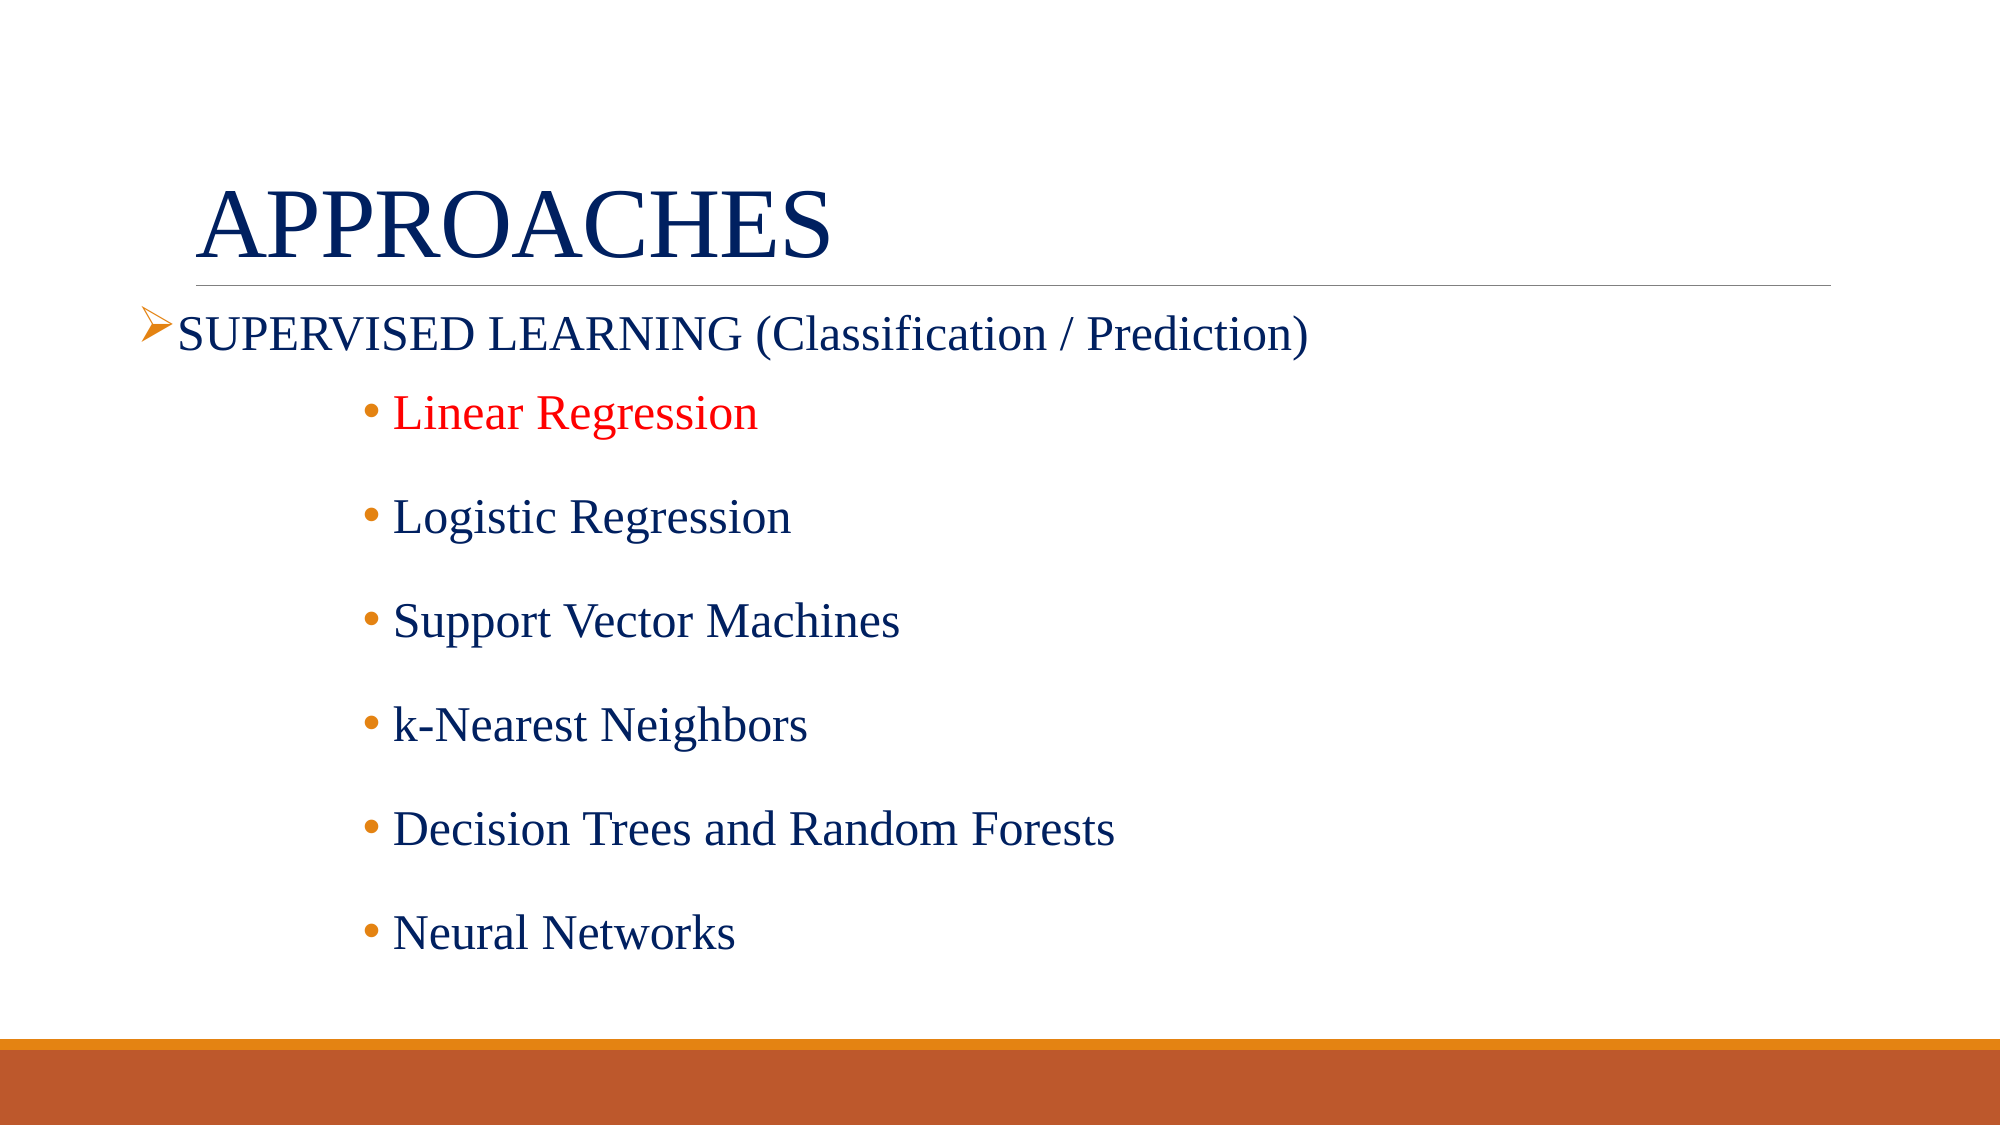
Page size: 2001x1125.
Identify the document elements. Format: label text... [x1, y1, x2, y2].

list SUPERVISED LEARNING (Classification / Prediction) Linear Regression Logistic Regression Support Vector Machines k-Nearest Neighbors Decision Trees and Random Forests Neural Networks [137, 299, 1863, 1046]
title APPROACHES [180, 47, 1830, 285]
